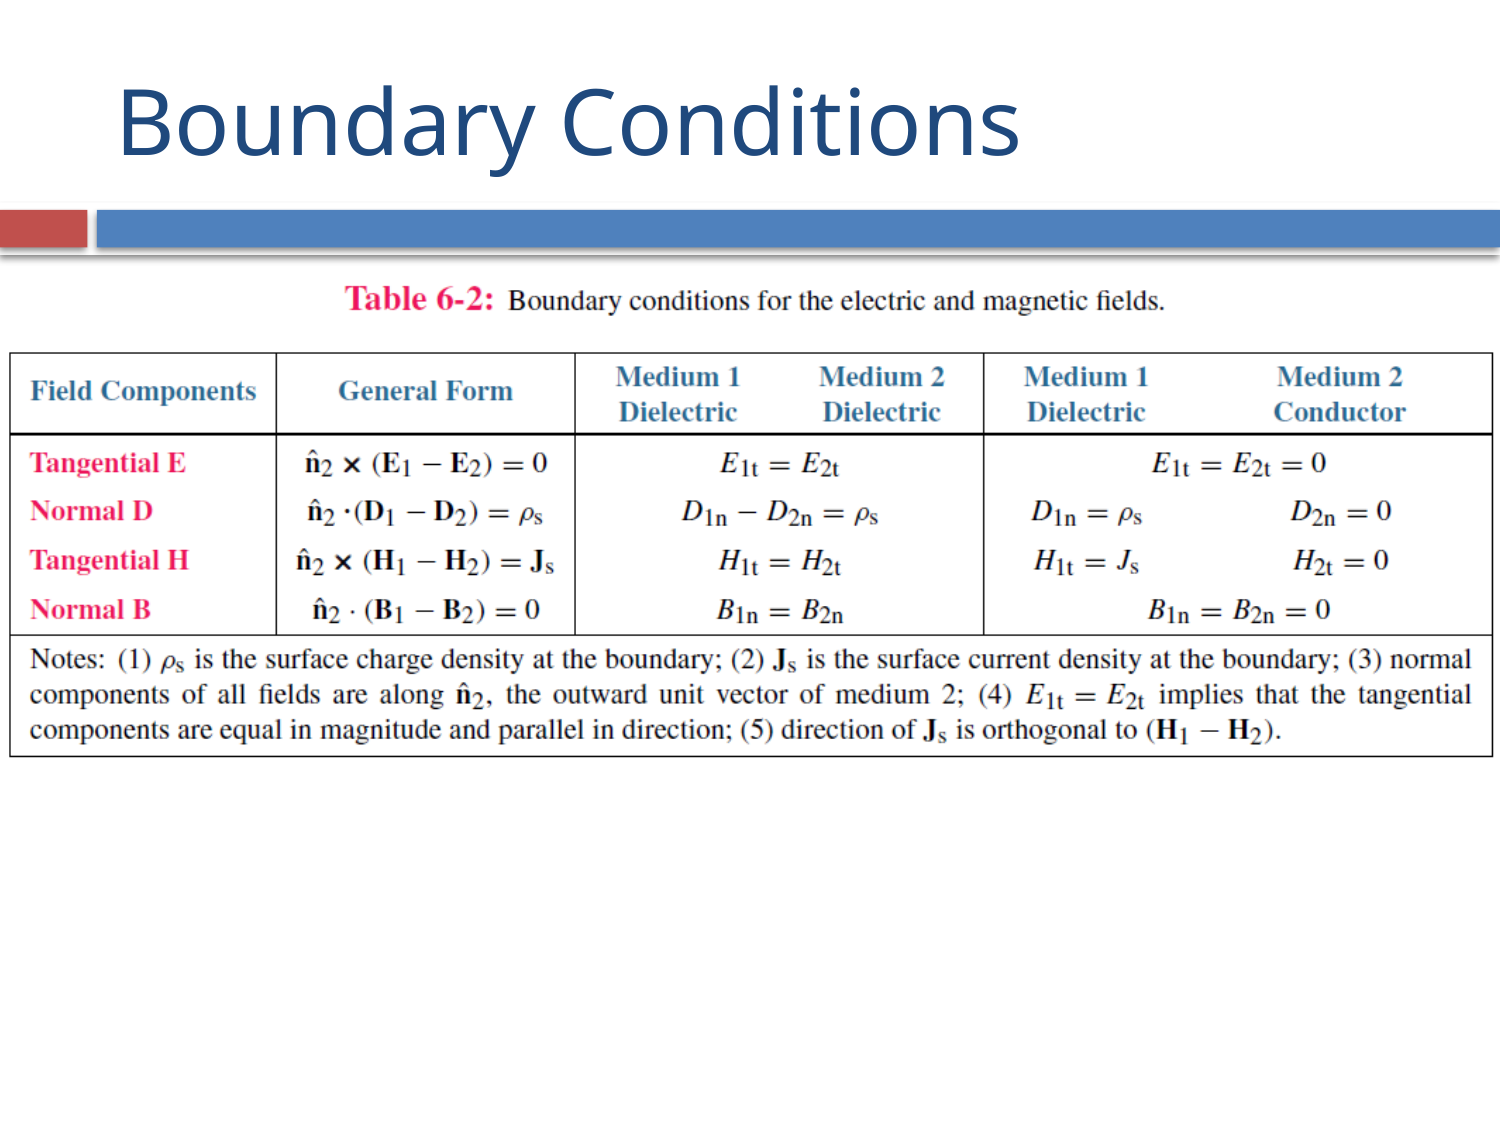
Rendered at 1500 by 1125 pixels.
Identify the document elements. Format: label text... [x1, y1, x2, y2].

text_box Boundary Conditions [100, 37, 1438, 200]
picture [1, 282, 1499, 763]
